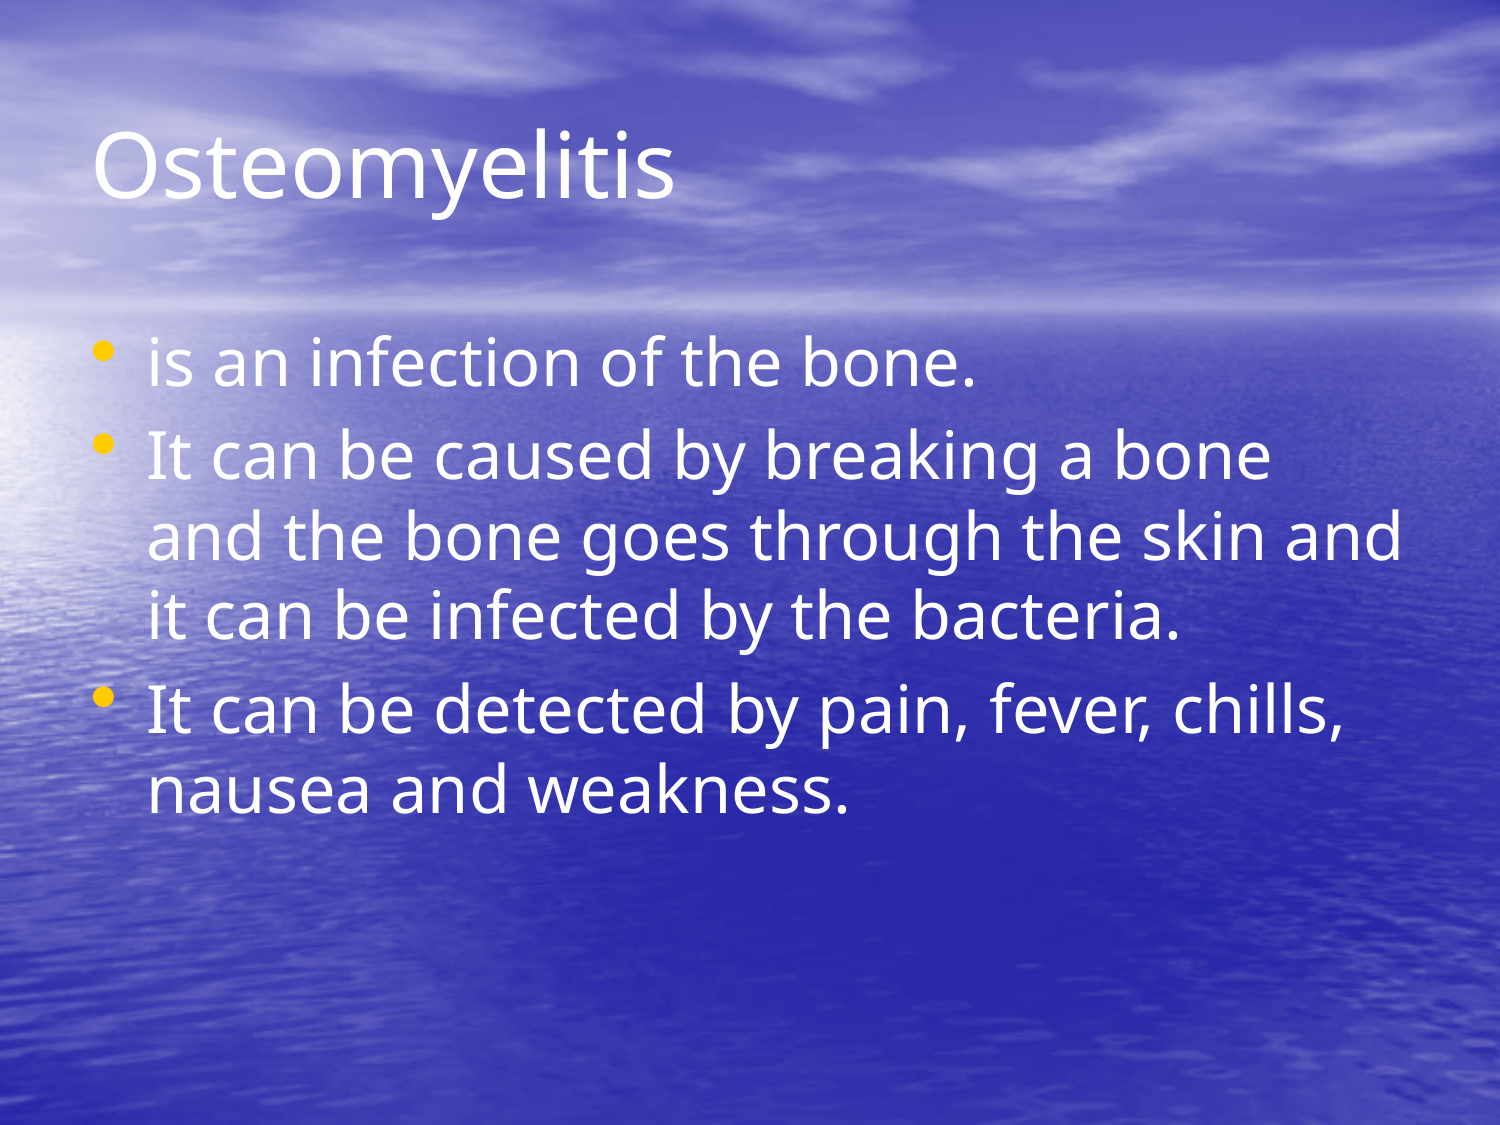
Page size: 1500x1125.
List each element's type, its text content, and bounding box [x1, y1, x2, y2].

title Osteomyelitis [74, 47, 1426, 276]
list is an infection of the bone. It can be caused by breaking a bone and the bone goes through the skin and it can be infected by the bacteria. It can be detected by pain, fever, chills, nausea and weakness. [74, 312, 1426, 988]
